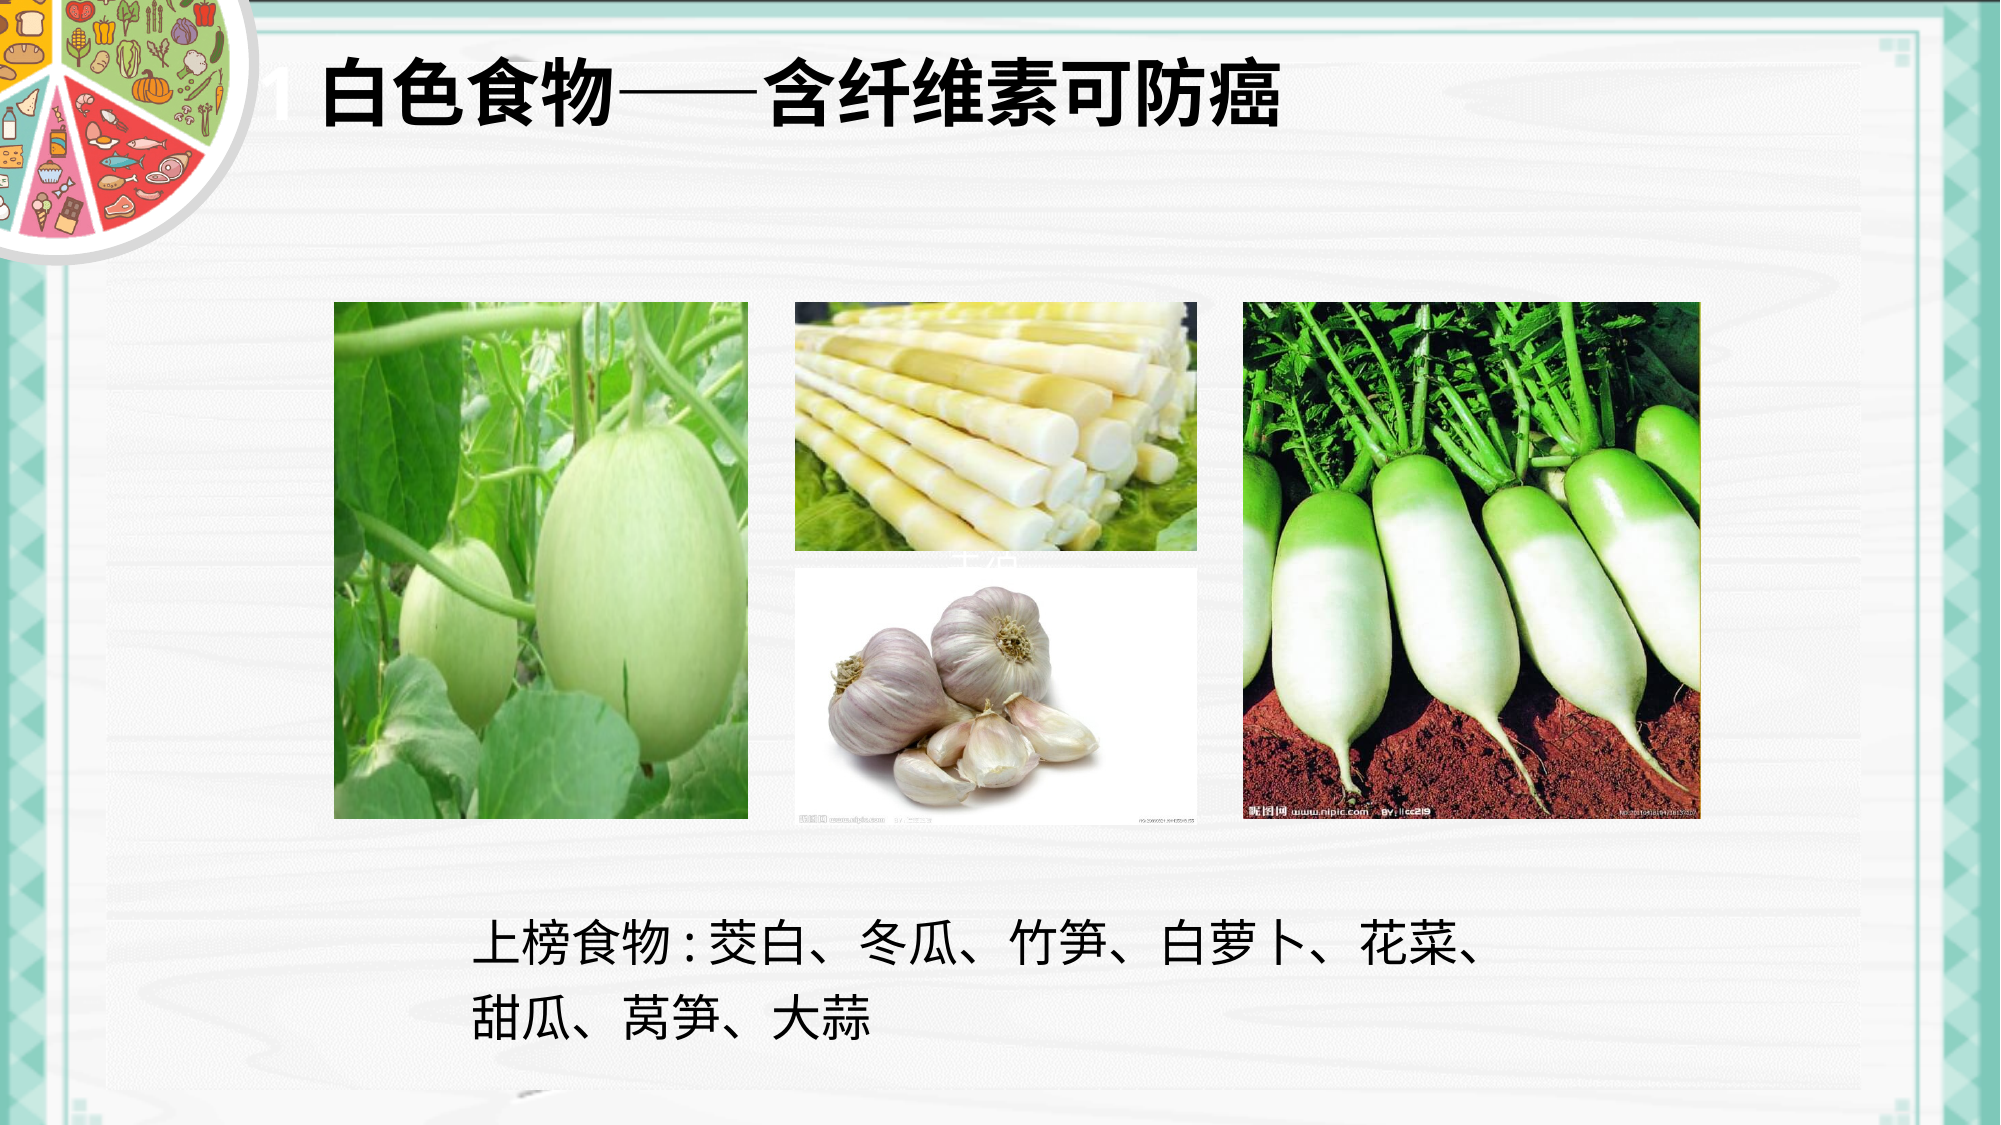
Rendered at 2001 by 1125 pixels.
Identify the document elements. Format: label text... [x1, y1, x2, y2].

text_box [570, 994, 1640, 1040]
text_box 上榜食物:茭白、冬瓜、竹笋、白萝卜、花菜、 甜瓜、莴笋、大蒜 [456, 910, 1827, 994]
picture [0, 0, 2000, 1125]
title 1白色食物——含纤维素可防癌 [242, 48, 1968, 145]
